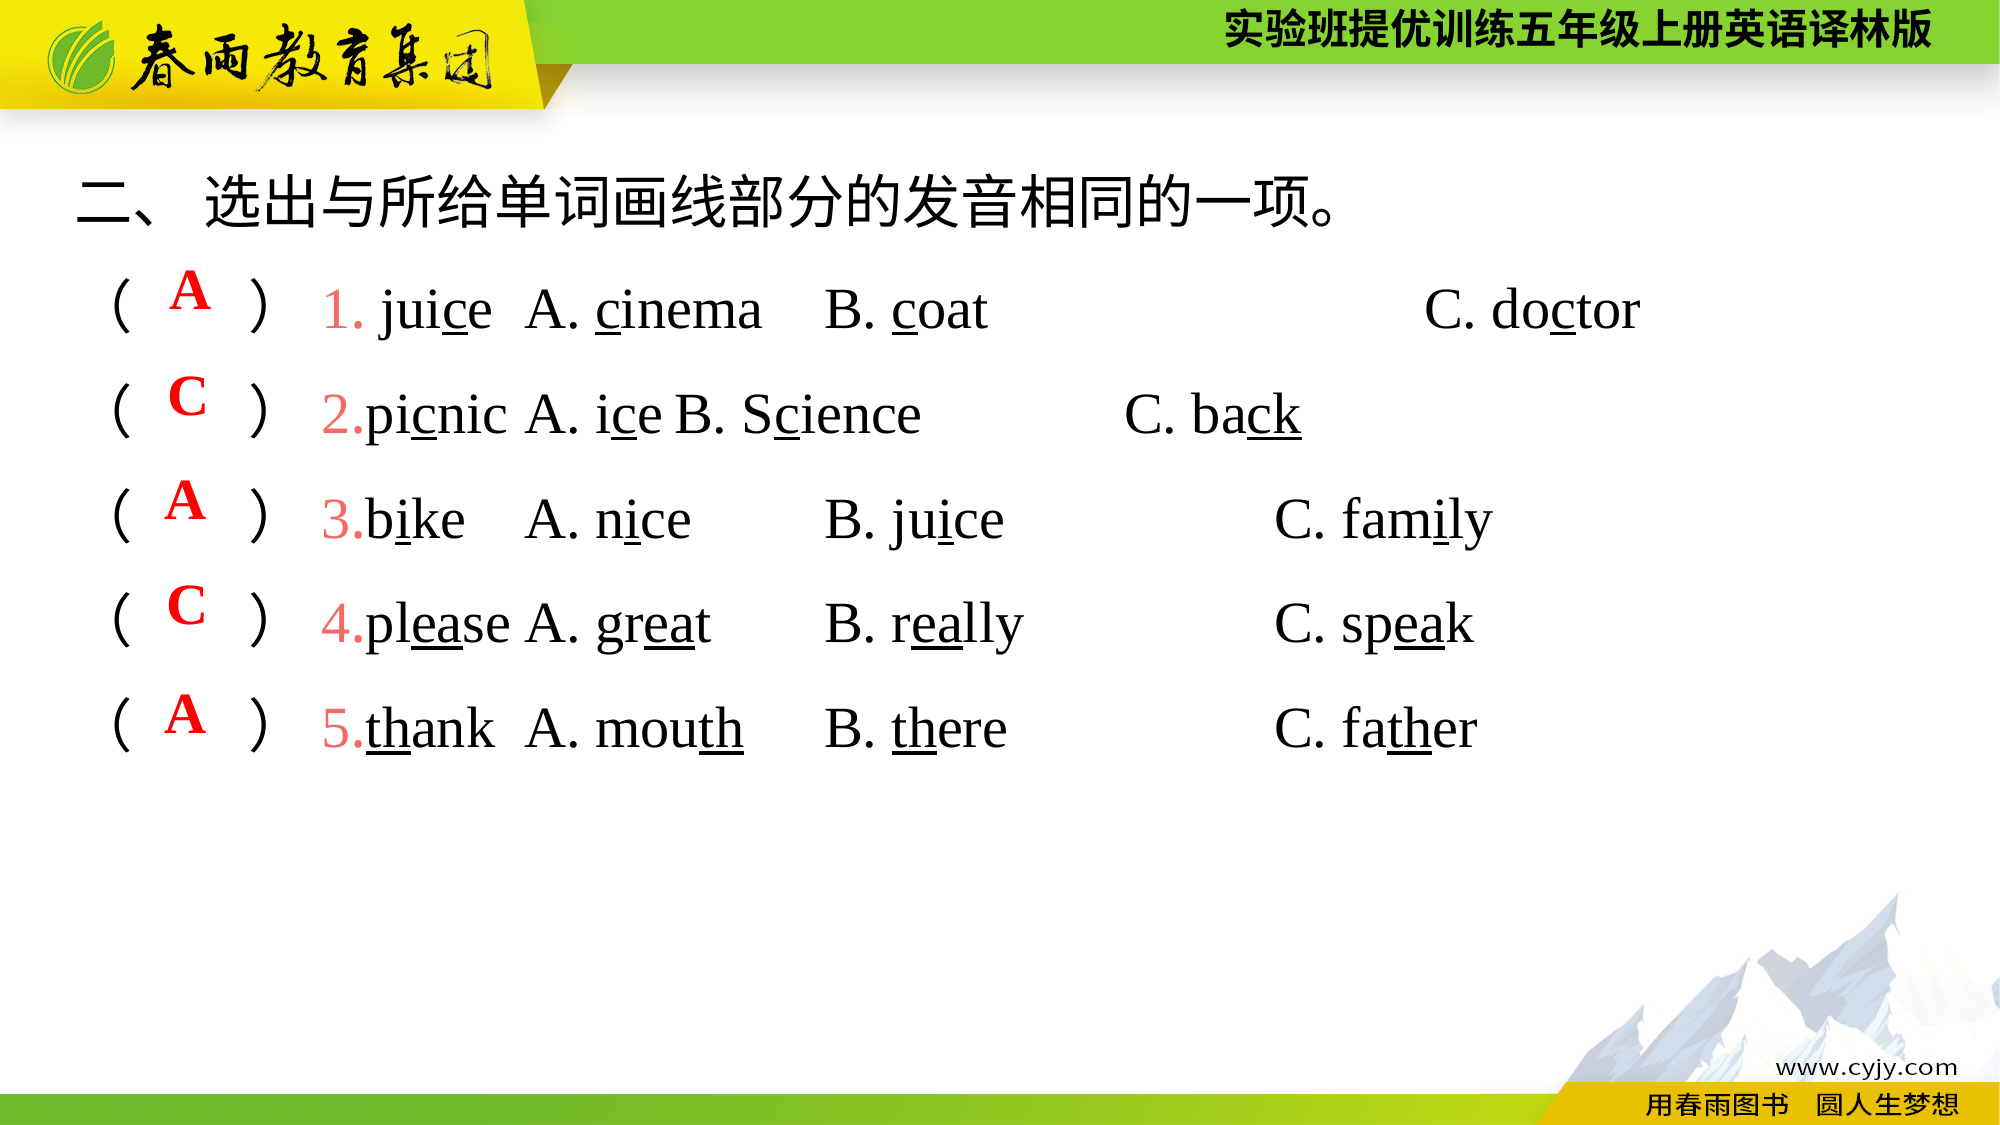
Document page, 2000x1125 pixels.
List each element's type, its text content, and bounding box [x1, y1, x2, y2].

picture [0, 0, 2000, 1125]
text_box C [153, 349, 225, 435]
text_box A [149, 453, 222, 539]
text_box A [149, 667, 222, 753]
text_box A [154, 243, 227, 329]
list 二、 选出与所给单词画线部分的发音相同的一项。 （ ）1. juice A. cinema B. coat C. doctor （ ）2.picnic A. ice B. Science C. back （ ）3.bike A. nice B. juice C. family （ ）4.please A. great B. really C. speak （ ）5.thank A. mouth B. there C. father [59, 122, 1944, 774]
text_box C [151, 559, 223, 644]
